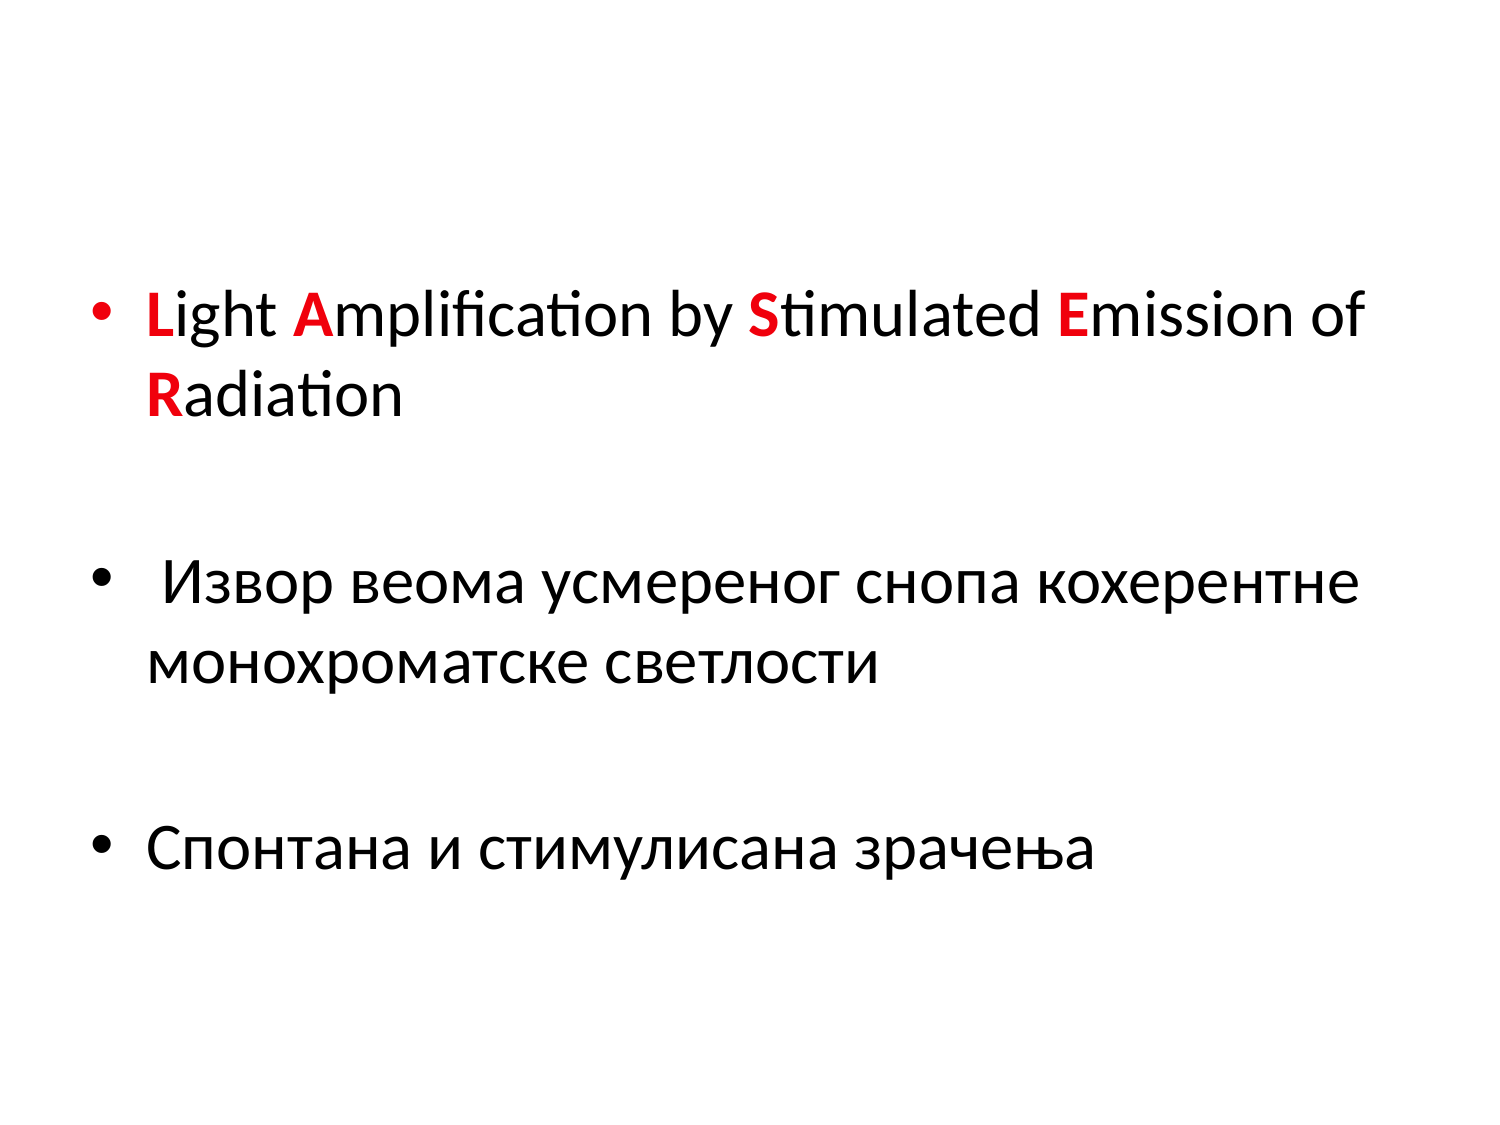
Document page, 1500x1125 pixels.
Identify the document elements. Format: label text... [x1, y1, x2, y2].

list Light Amplification by Stimulated Emission of Radiation Извор веома усмереног снопа кохерентне монохроматске светлости Спонтана и стимулисана зрачења [75, 262, 1425, 1005]
